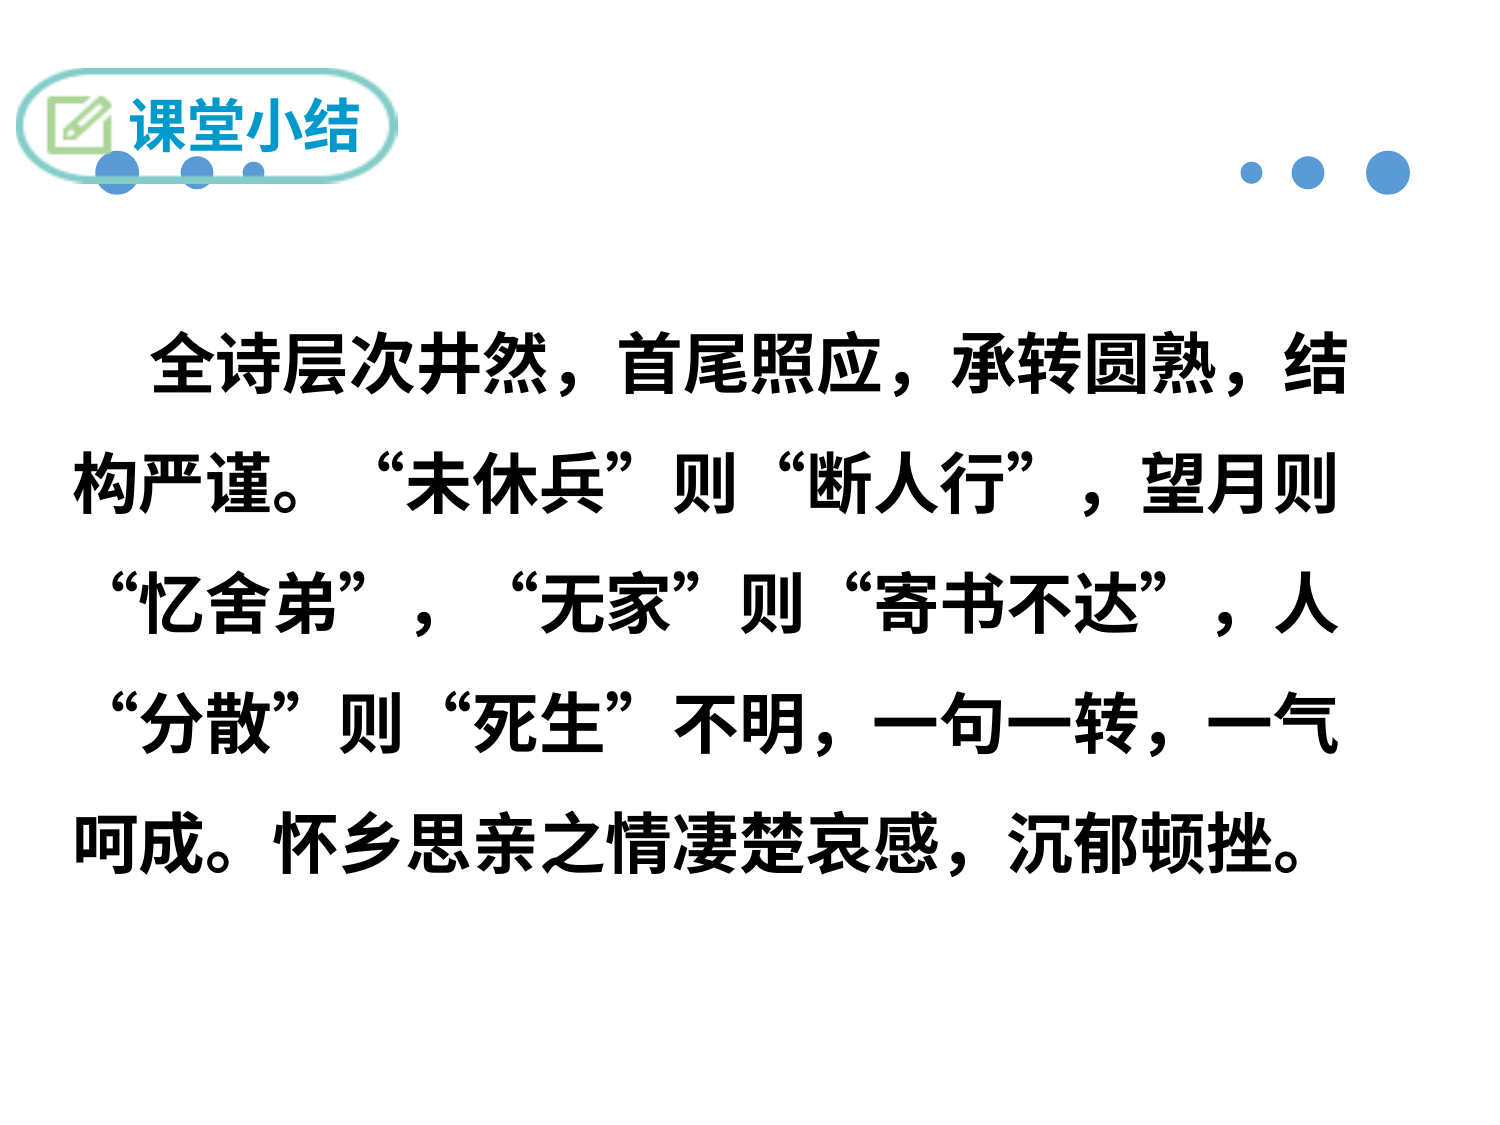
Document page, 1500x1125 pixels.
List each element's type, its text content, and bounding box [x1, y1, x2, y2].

text_box 全诗层次井然，首尾照应，承转圆熟，结构严谨。“未休兵”则“断人行”，望月则“忆舍弟”，“无家”则“寄书不达”，人“分散”则“死生”不明，一句一转，一气呵成。怀乡思亲之情凄楚哀感，沉郁顿挫。 [60, 276, 1398, 887]
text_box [16, 68, 398, 184]
